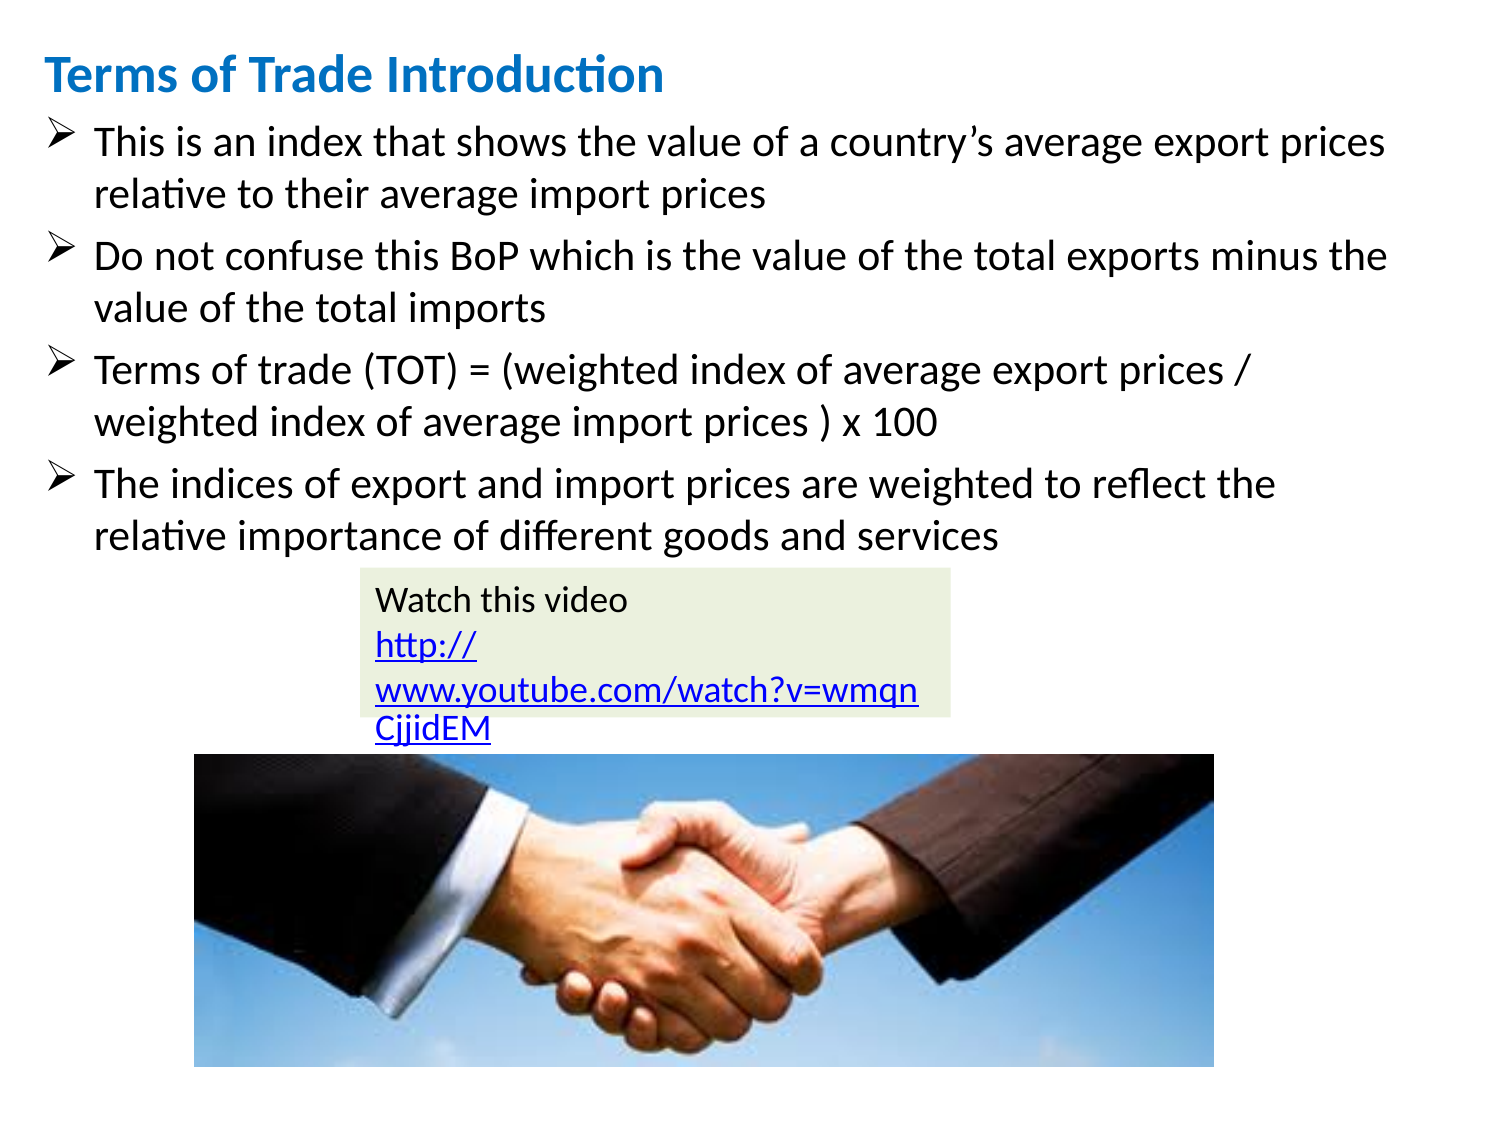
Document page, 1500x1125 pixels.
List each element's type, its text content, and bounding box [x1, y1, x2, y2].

text_box Watch this video http://www.youtube.com/watch?v=wmqnCjjidEM [360, 567, 951, 718]
picture [194, 754, 1214, 1067]
list Terms of Trade Introduction This is an index that shows the value of a country’s average export prices relative to their average import prices Do not confuse this BoP which is the value of the total exports minus the value of the total imports Terms of trade (TOT) = (weighted index of average export prices / weighted index of average import prices ) x 100 The indices of export and import prices are weighted to reflect the relative importance of different goods and services [29, 30, 1436, 568]
